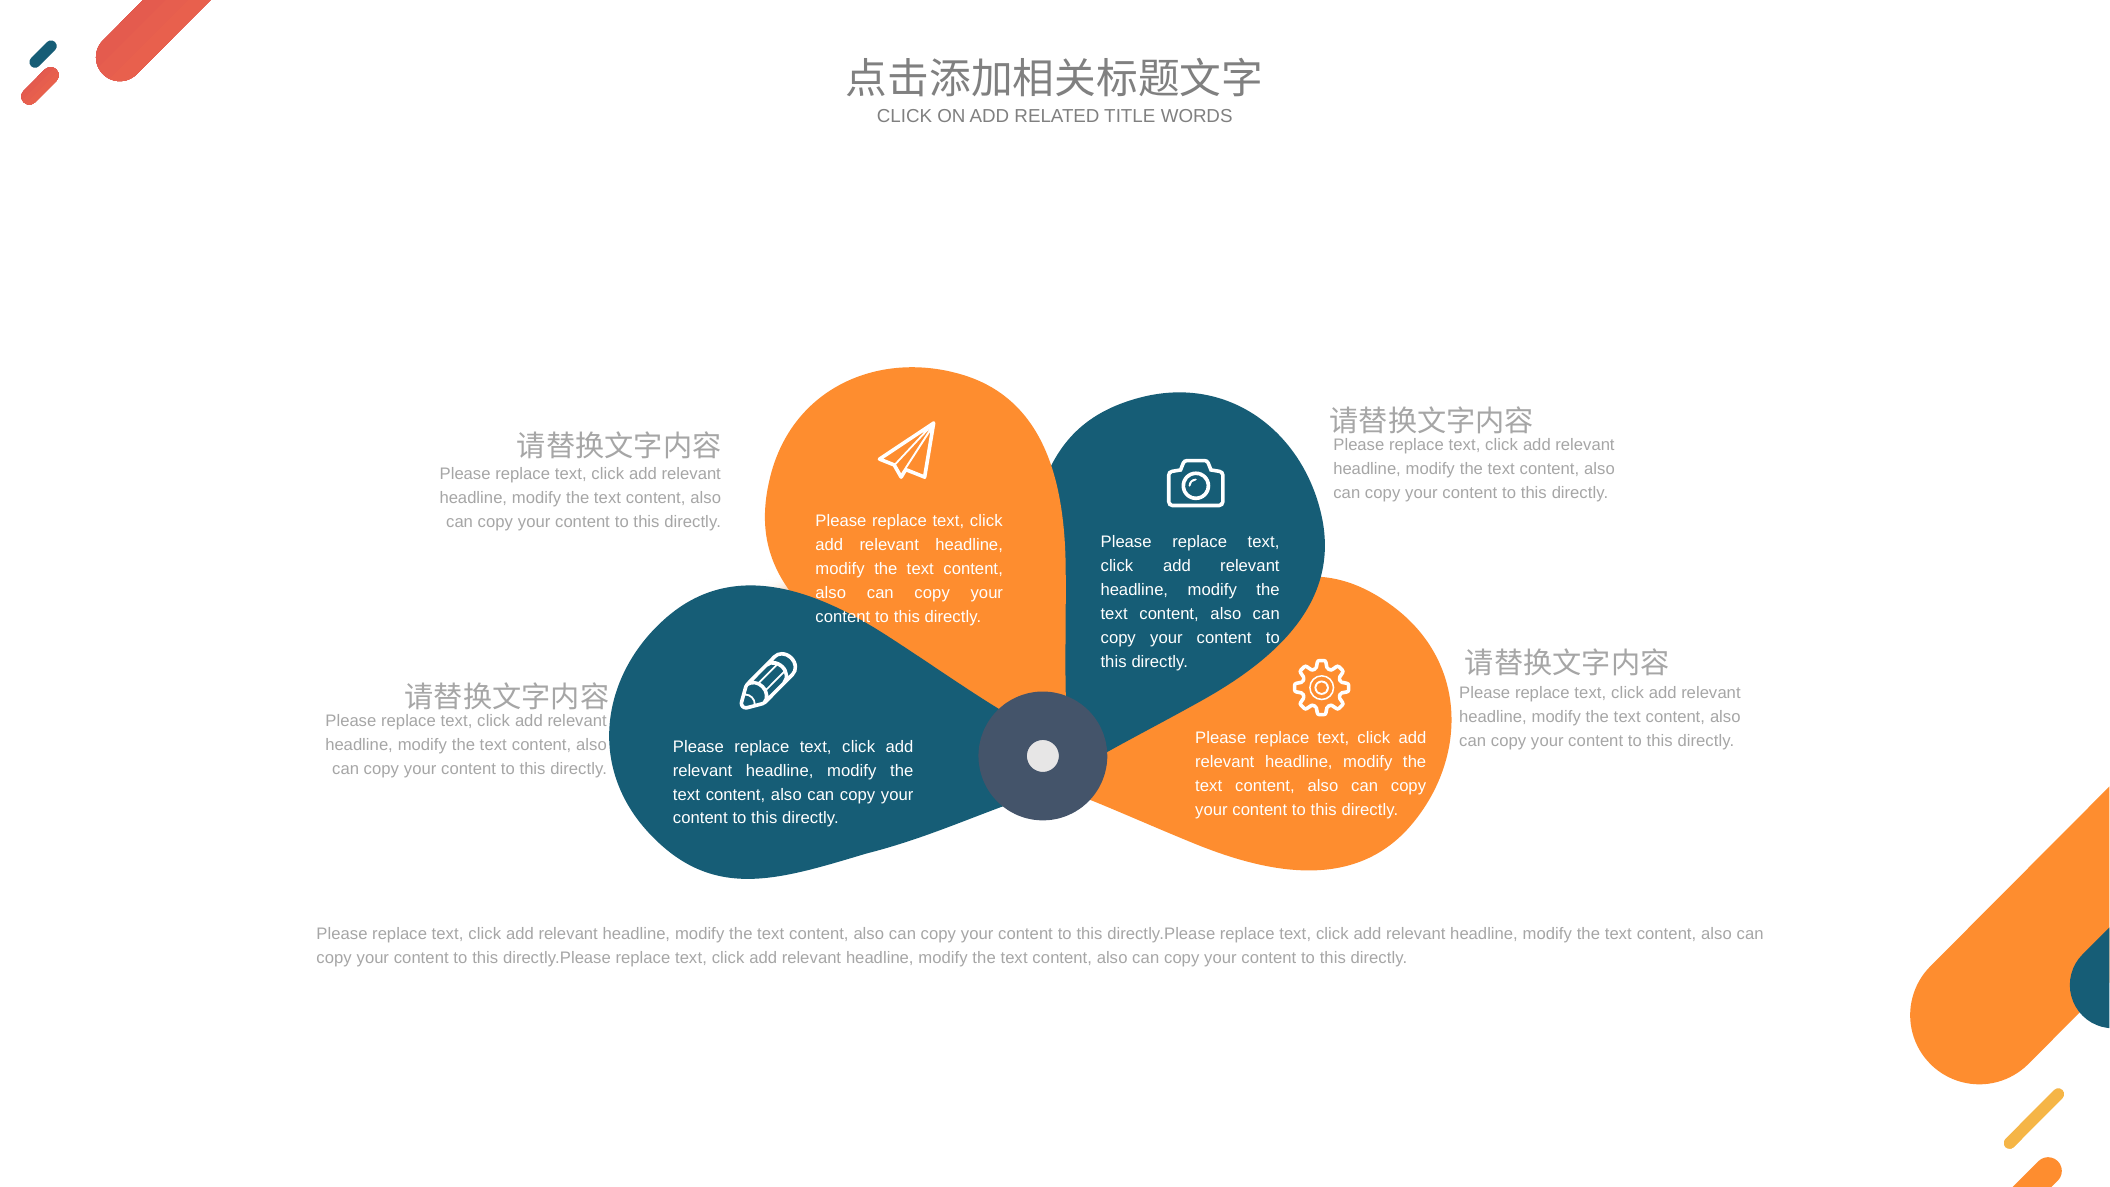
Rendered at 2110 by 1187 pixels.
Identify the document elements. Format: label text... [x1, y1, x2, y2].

text_box Please replace text, click add relevant headline, modify the text content, also can copy your content to this directly.Please replace text, click add relevant headline, modify the text content, also can copy your content to this directly.Please replace text, click add relevant headline, modify the text content, also can copy your content to this directly. [316, 918, 1793, 967]
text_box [624, 373, 1442, 921]
text_box CLICK ON ADD RELATED TITLE WORDS [852, 95, 1257, 130]
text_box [1442, 395, 1644, 501]
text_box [295, 671, 611, 777]
text_box 点击添加相关标题文字 [803, 44, 1307, 107]
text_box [409, 420, 624, 530]
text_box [1459, 637, 1771, 749]
